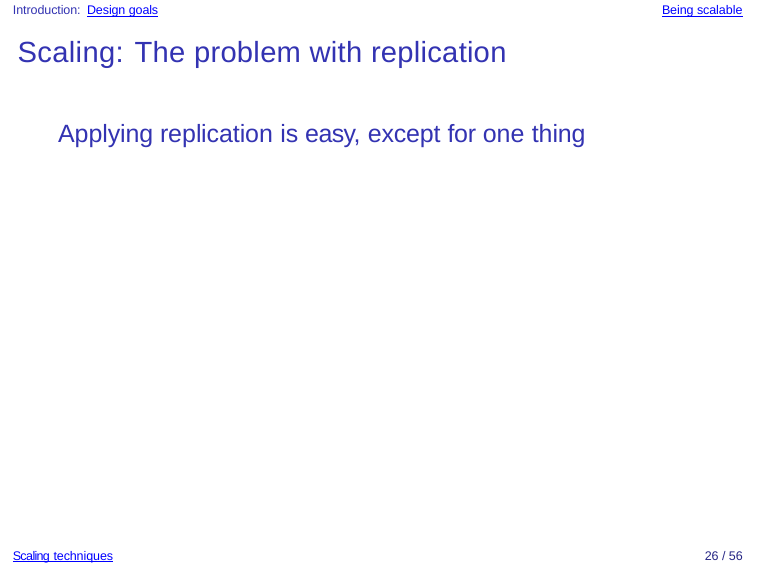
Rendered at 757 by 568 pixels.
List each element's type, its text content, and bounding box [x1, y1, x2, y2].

text_box Introduction: Design goals [10, 0, 163, 18]
text_box Being scalable [660, 0, 745, 18]
text_box 26 / 56 [702, 546, 745, 563]
text_box Scaling techniques [10, 546, 120, 563]
text_box Scaling: The problem with replication Applying replication is easy, except for one thing [15, 31, 590, 148]
